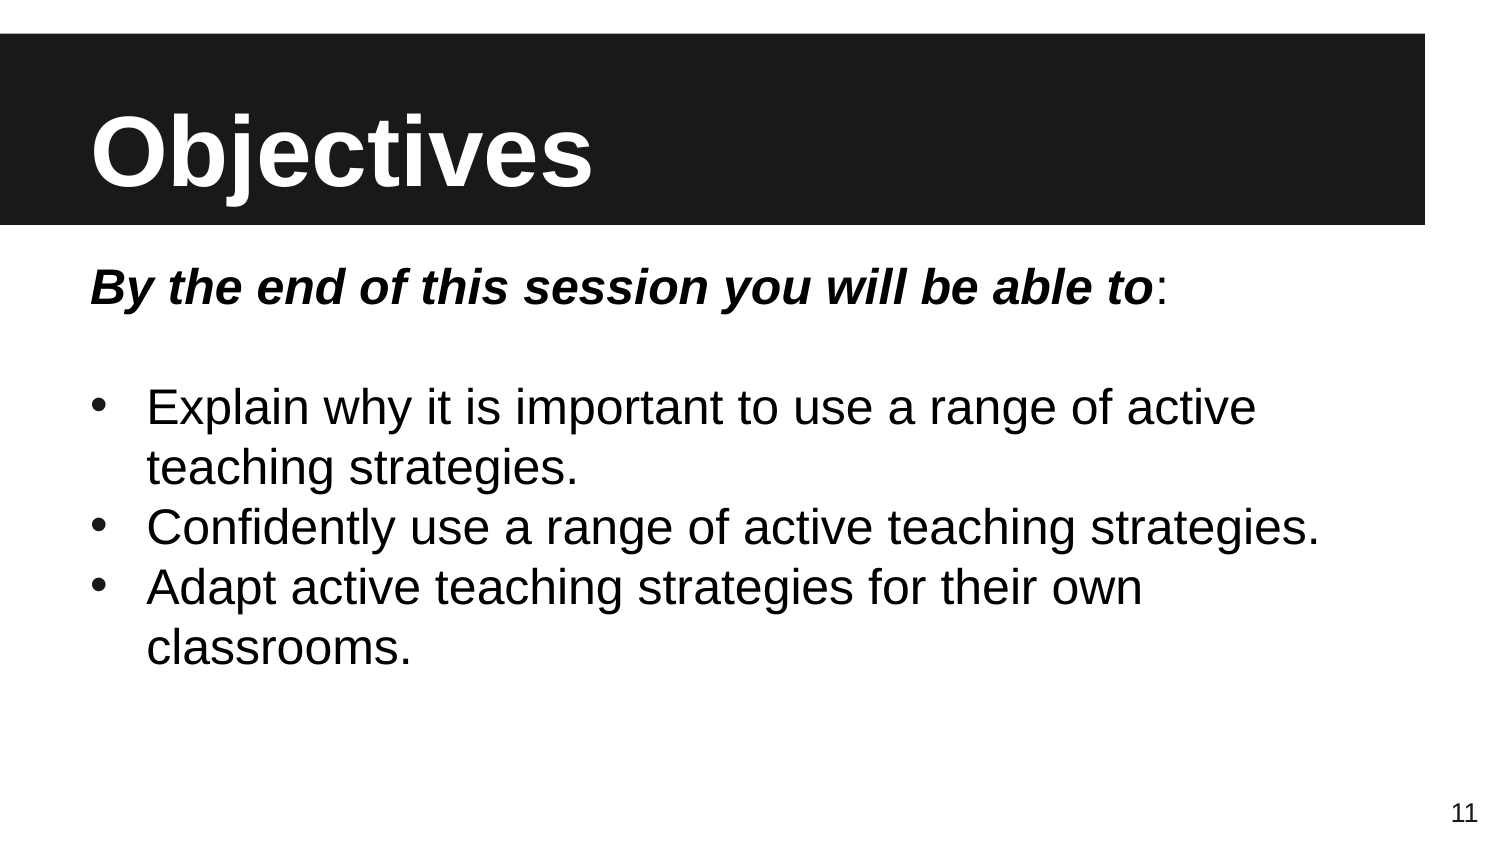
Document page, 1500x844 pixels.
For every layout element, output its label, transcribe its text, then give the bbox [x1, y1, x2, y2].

slide_number 11 [1403, 779, 1494, 844]
list By the end of this session you will be able to: Explain why it is important to use a range of active teaching strategies. Confidently use a range of active teaching strategies. Adapt active teaching strategies for their own classrooms. [75, 239, 1425, 808]
title Objectives [75, 33, 1425, 221]
